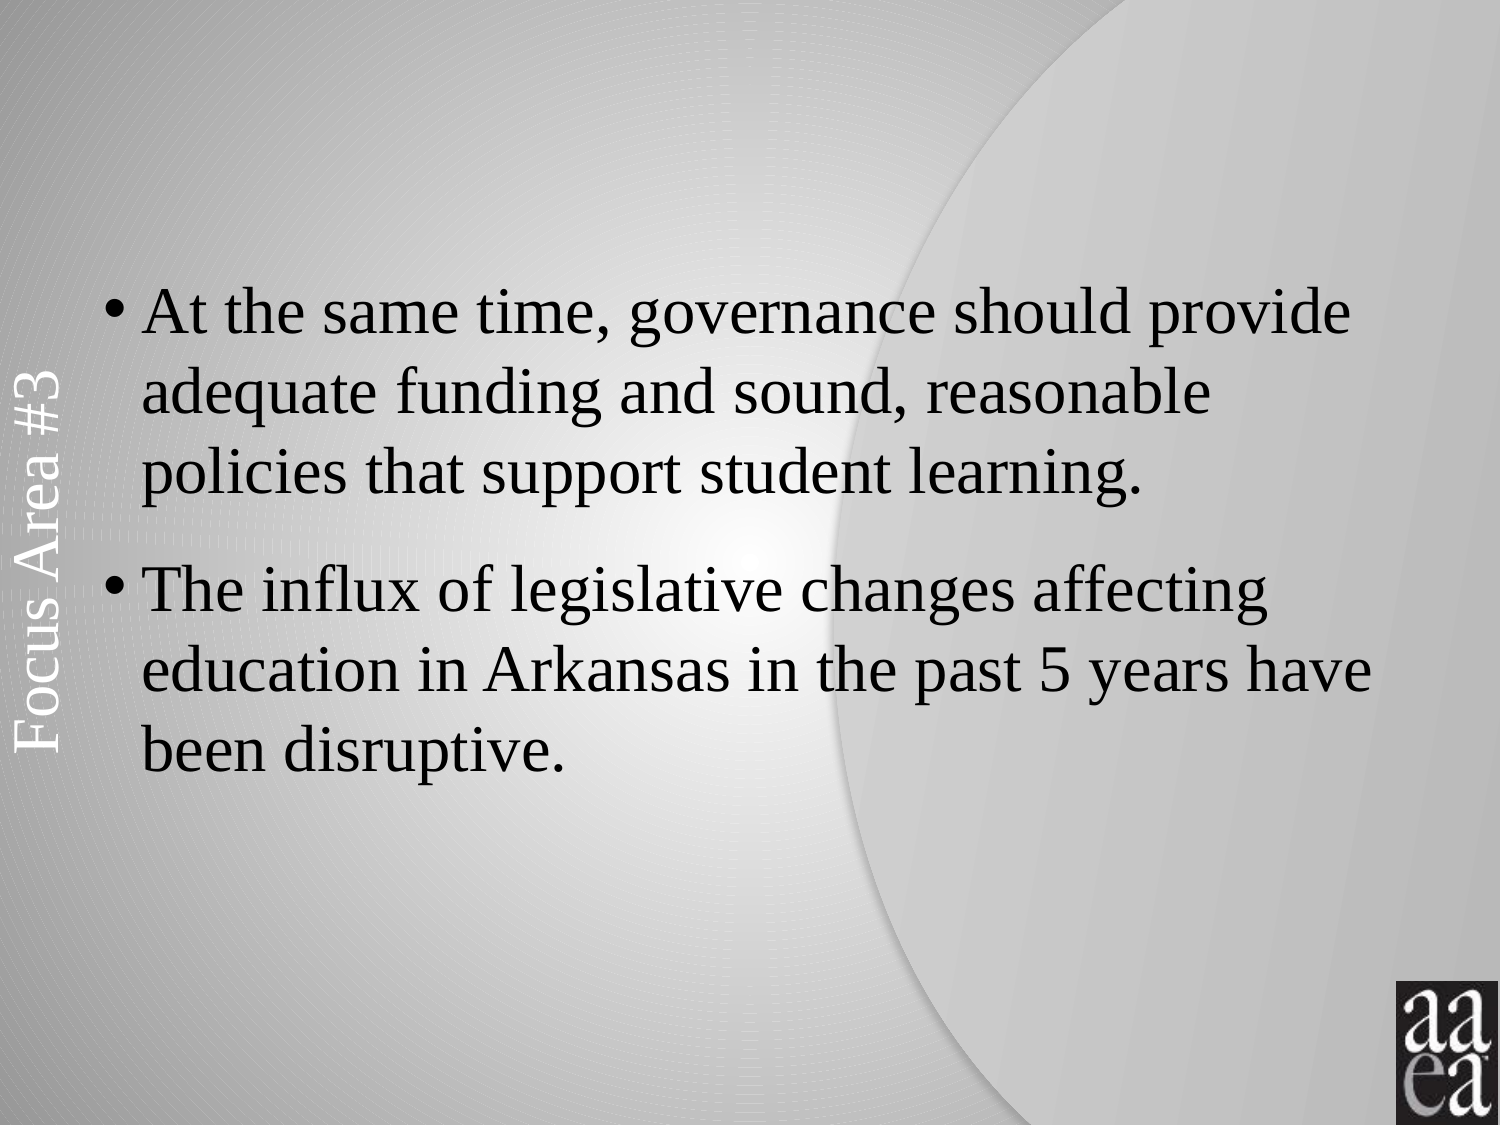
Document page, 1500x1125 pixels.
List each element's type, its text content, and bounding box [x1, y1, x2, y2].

picture [1396, 981, 1498, 1125]
text_box Focus Area #3 [0, 140, 77, 985]
list At the same time, governance should provide adequate funding and sound, reasonable policies that support student learning. The influx of legislative changes affecting education in Arkansas in the past 5 years have been disruptive. [51, 252, 1449, 1000]
